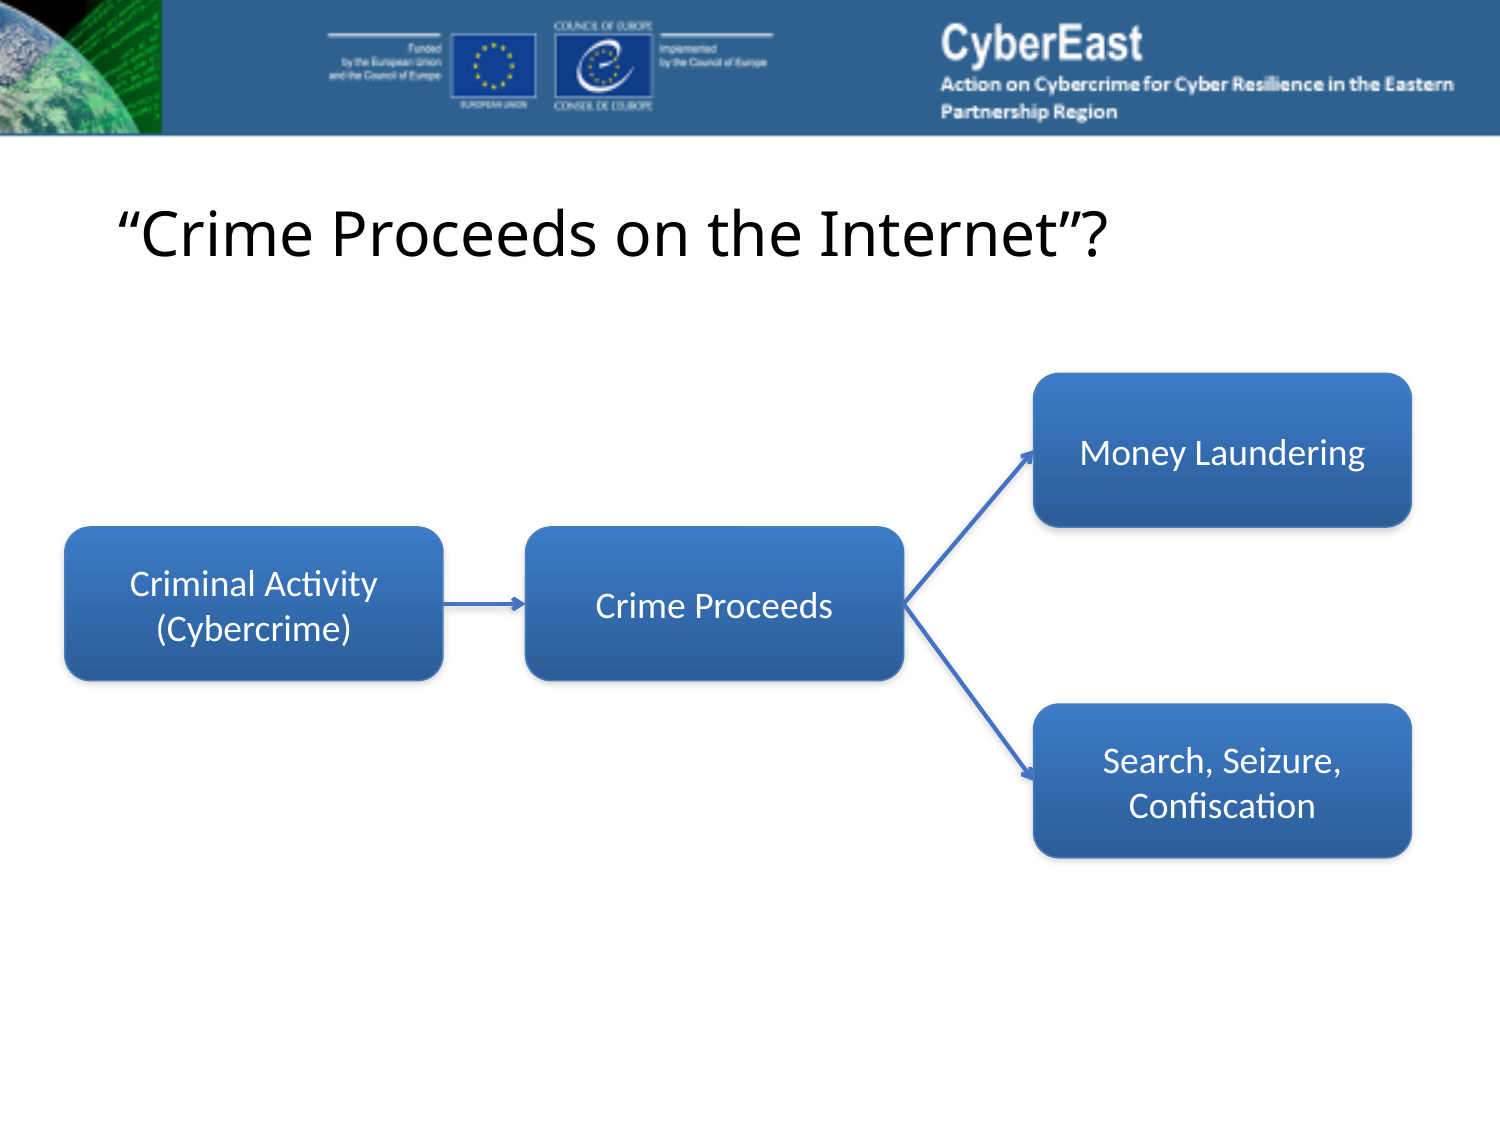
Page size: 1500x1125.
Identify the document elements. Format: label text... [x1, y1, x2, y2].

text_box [903, 603, 1034, 781]
text_box Money Laundering [1033, 373, 1412, 528]
text_box Search, Seizure, Confiscation [1033, 704, 1412, 858]
text_box Crime Proceeds [525, 526, 903, 681]
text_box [903, 450, 1034, 603]
text_box Criminal Activity (Cybercrime) [64, 526, 443, 681]
picture [0, 0, 1500, 1125]
title “Crime Proceeds on the Internet”? [103, 59, 1397, 278]
